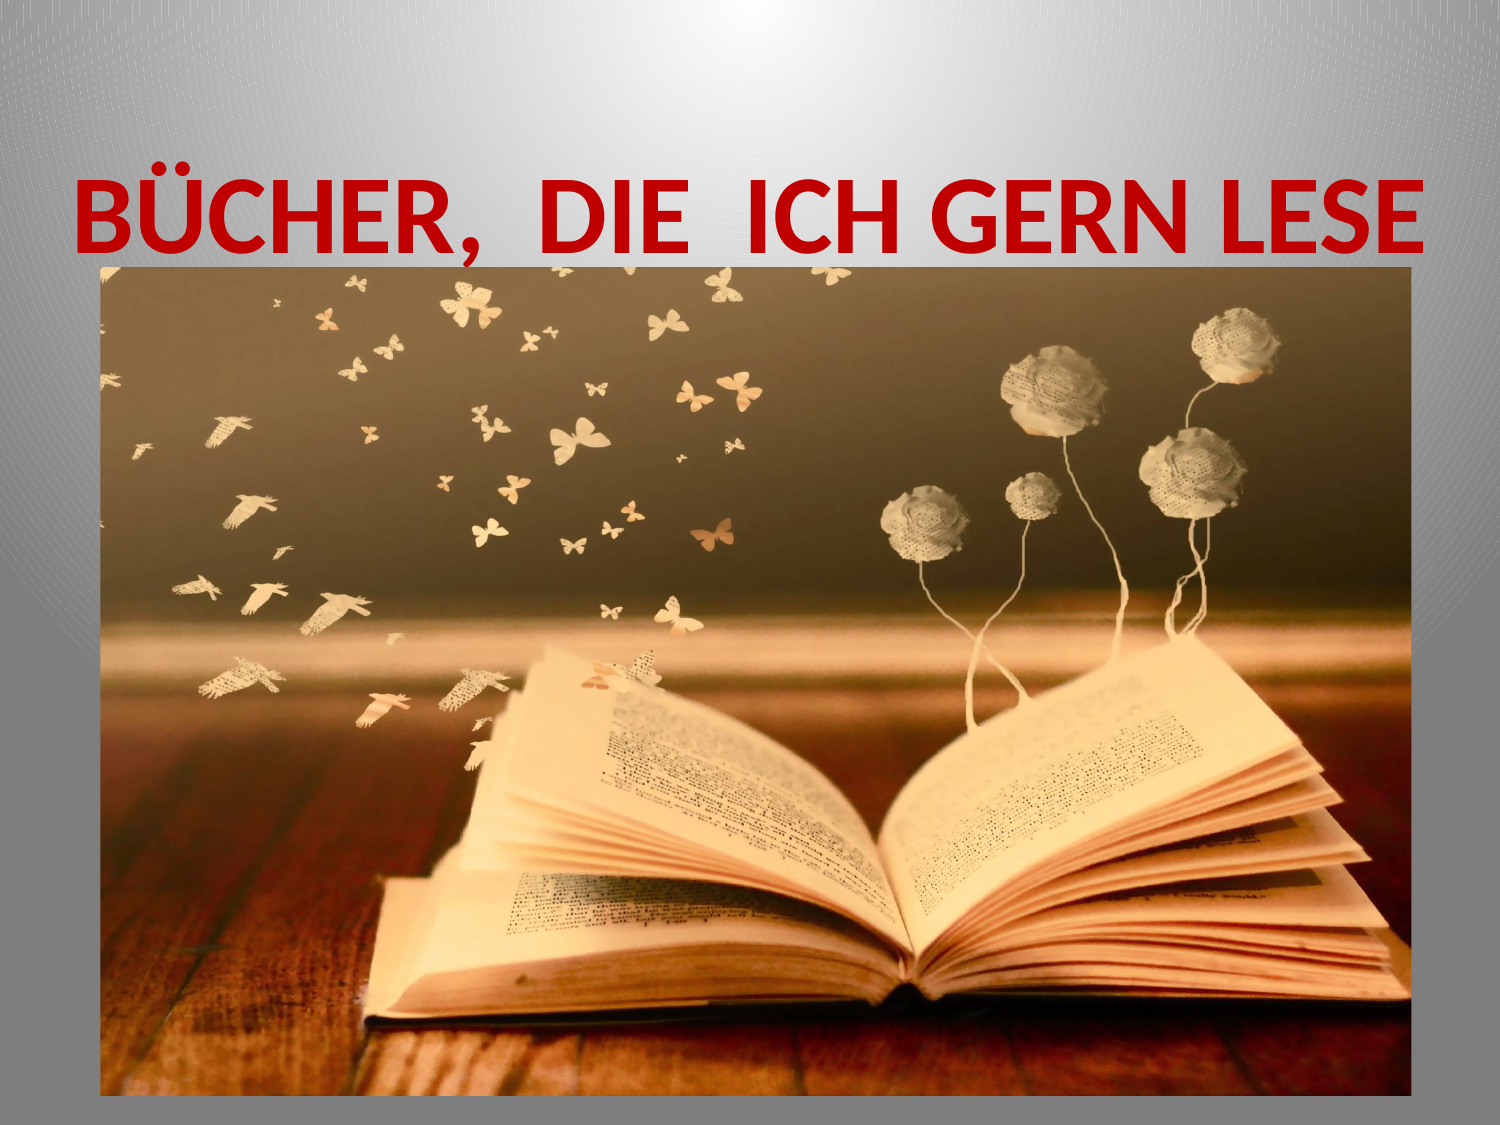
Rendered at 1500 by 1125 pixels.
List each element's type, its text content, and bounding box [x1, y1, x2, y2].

picture [100, 266, 1412, 1096]
title BÜCHER, DIE ICH GERN LESE [29, 78, 1471, 338]
